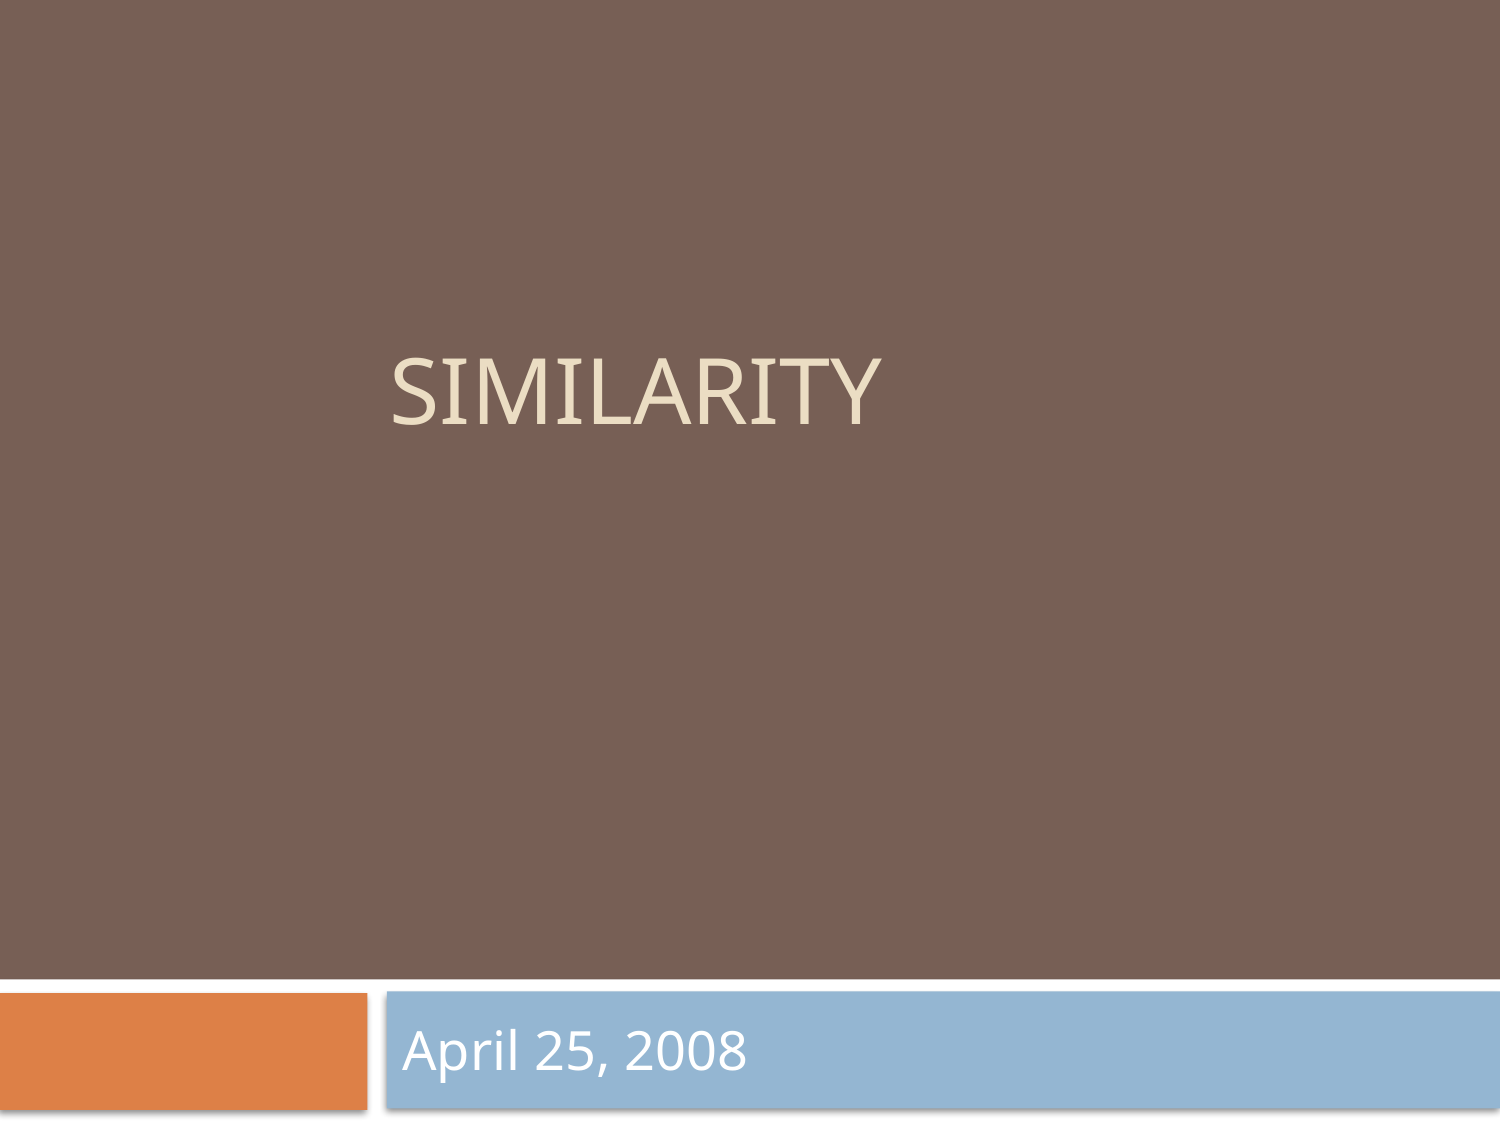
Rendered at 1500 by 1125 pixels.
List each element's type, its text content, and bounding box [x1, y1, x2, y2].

title Similarity [375, 149, 1438, 450]
subtitle April 25, 2008 [387, 992, 1488, 1105]
